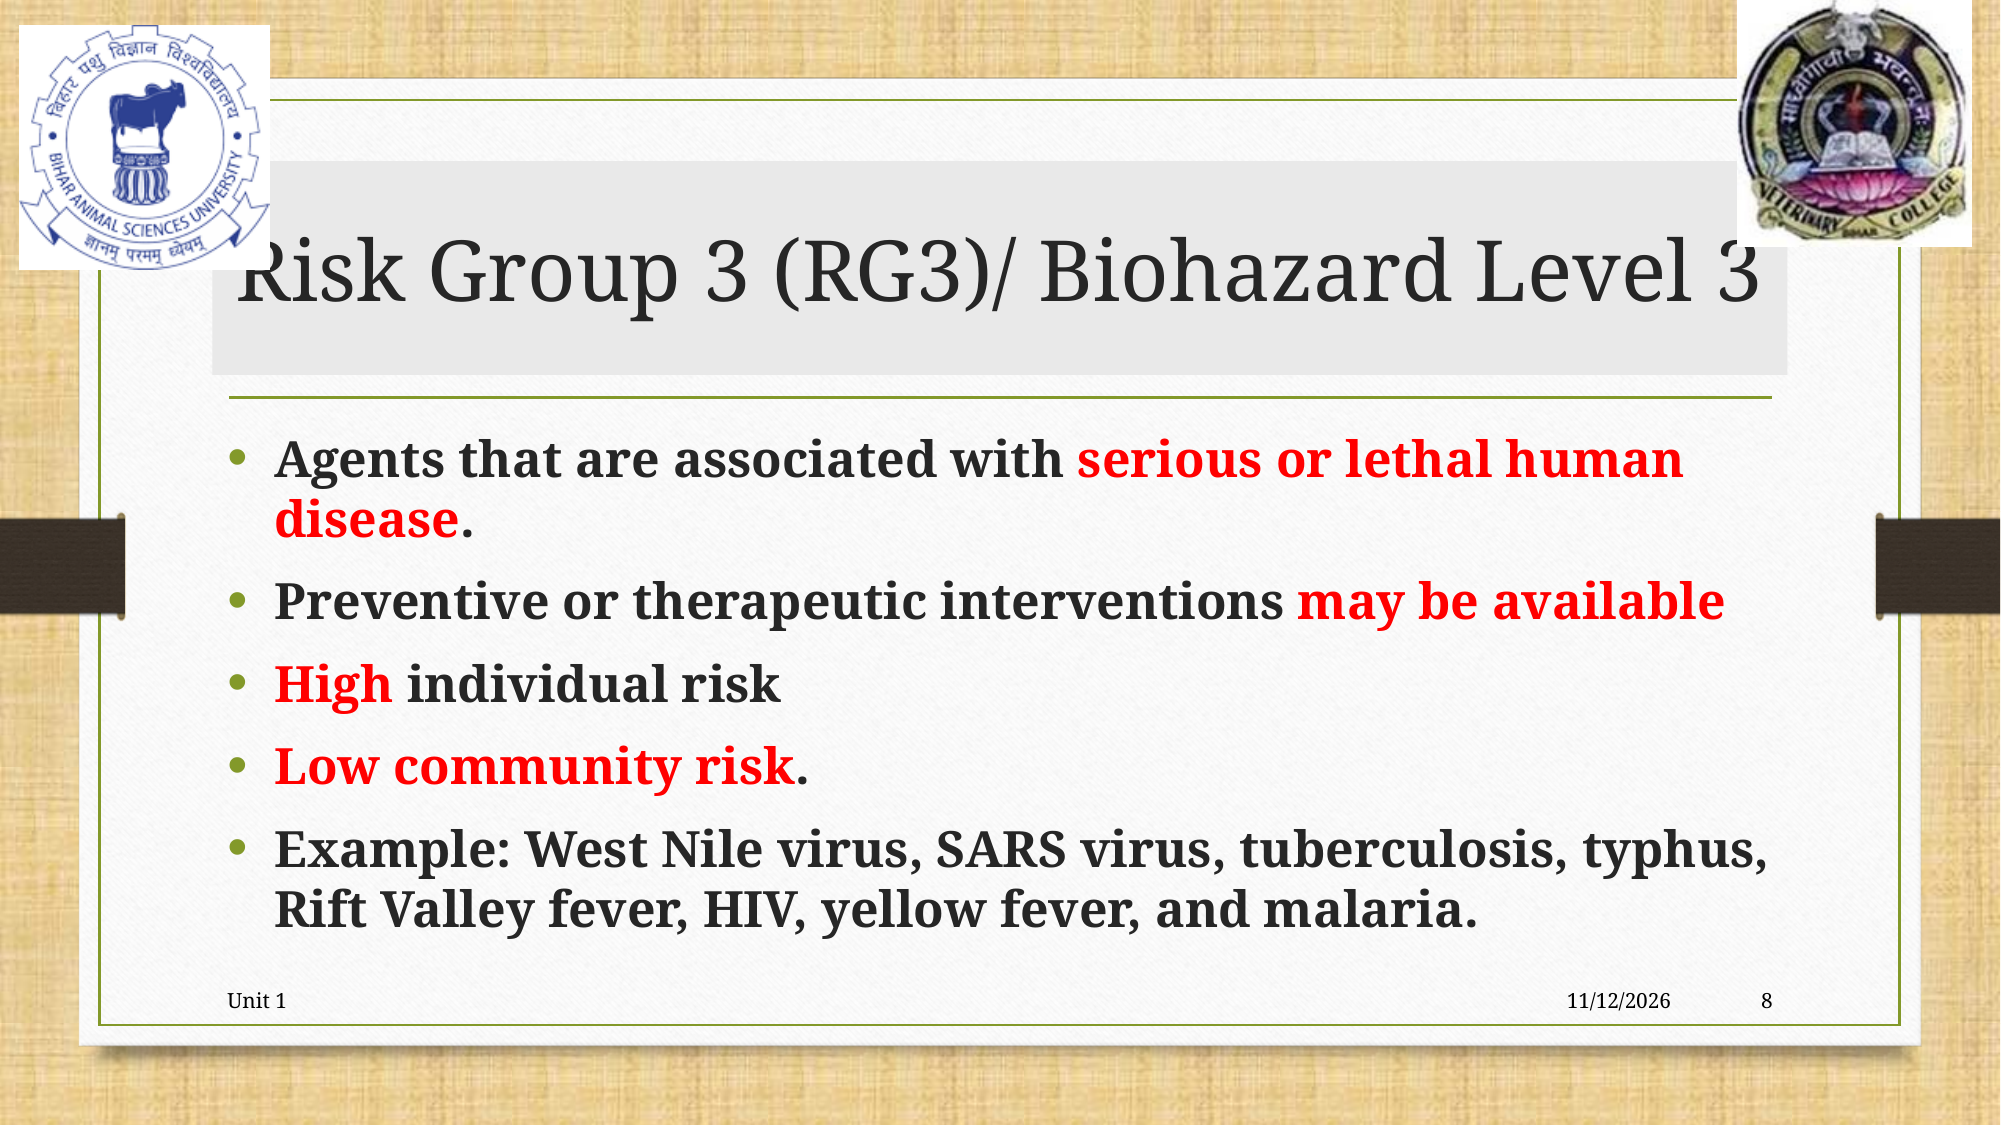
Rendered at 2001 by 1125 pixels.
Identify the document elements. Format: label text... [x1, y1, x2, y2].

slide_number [1423, 979, 1686, 1025]
picture [0, 0, 2001, 1125]
slide_number 8 [1698, 979, 1788, 1025]
footer Unit 1 [212, 979, 1411, 1025]
list Agents that are associated with serious or lethal human disease. Preventive or therapeutic interventions may be available High individual risk Low community risk. Example: West Nile virus, SARS virus, tuberculosis, typhus, Rift Valley fever, HIV, yellow fever, and malaria. [212, 419, 1788, 964]
title Risk Group 3 (RG3)/ Biohazard Level 3 [212, 161, 1788, 375]
